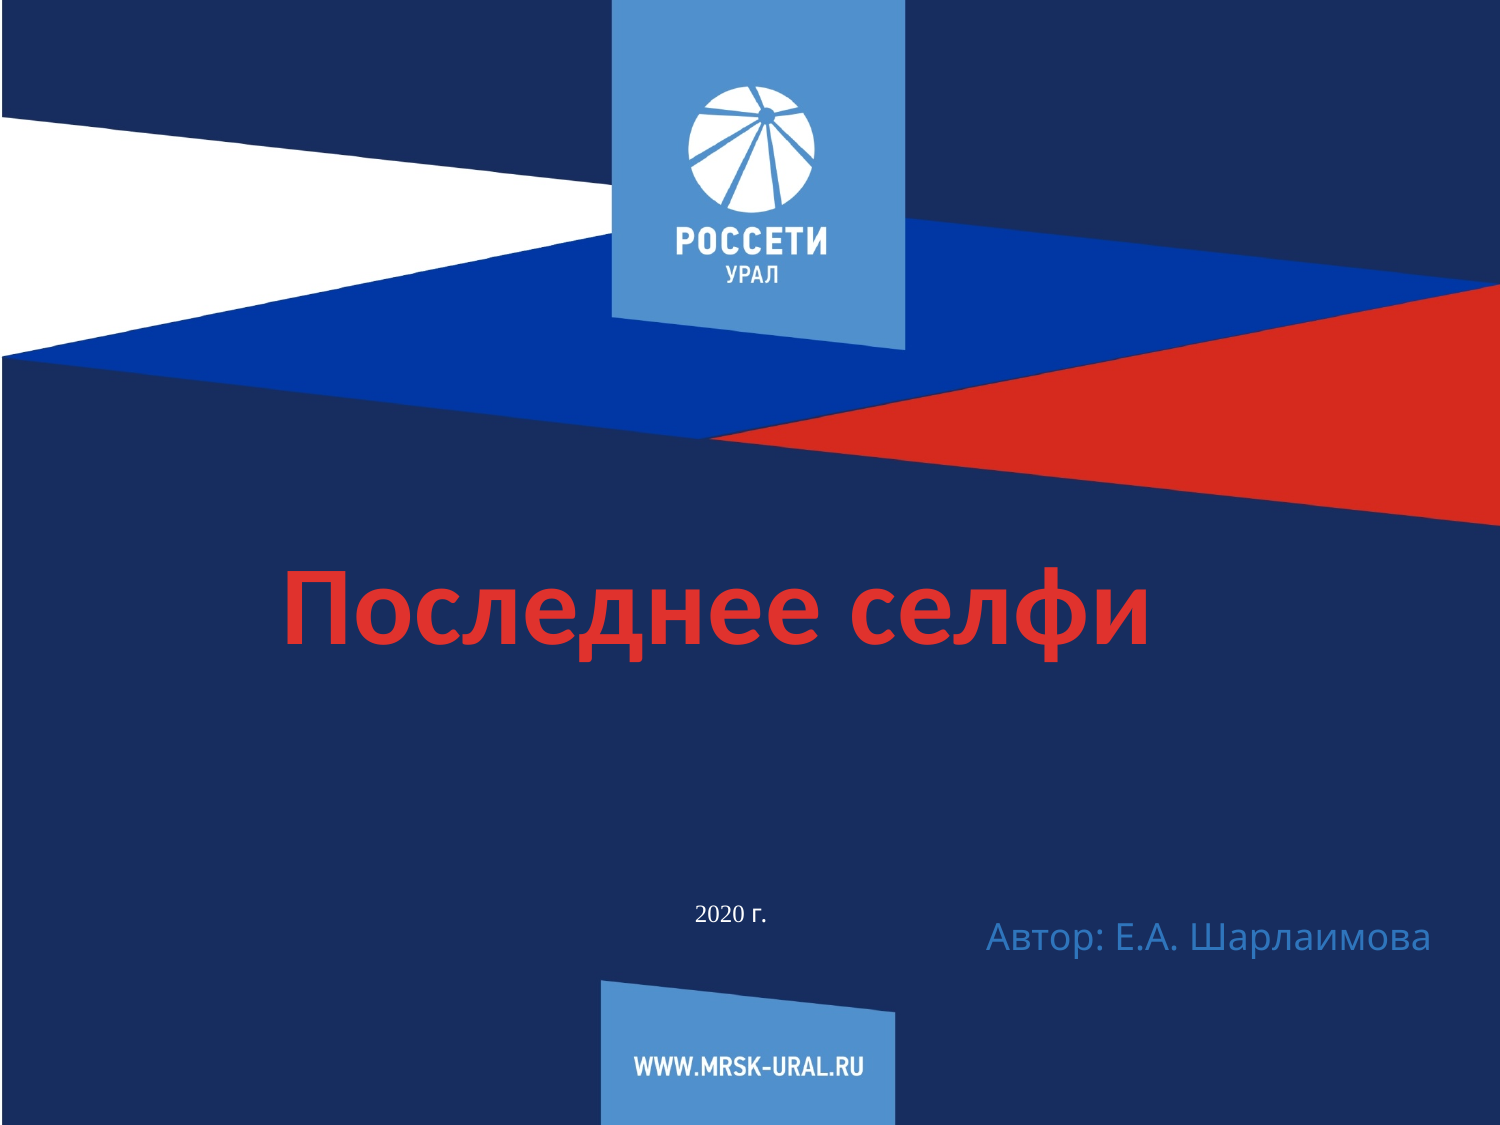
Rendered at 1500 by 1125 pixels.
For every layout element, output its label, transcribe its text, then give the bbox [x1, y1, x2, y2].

text_box Автор: Е.А. Шарлаимова [971, 905, 1457, 966]
text_box 2020 г. [518, 890, 944, 936]
text_box Последнее селфи [248, 524, 1214, 675]
picture [0, 0, 1500, 1125]
